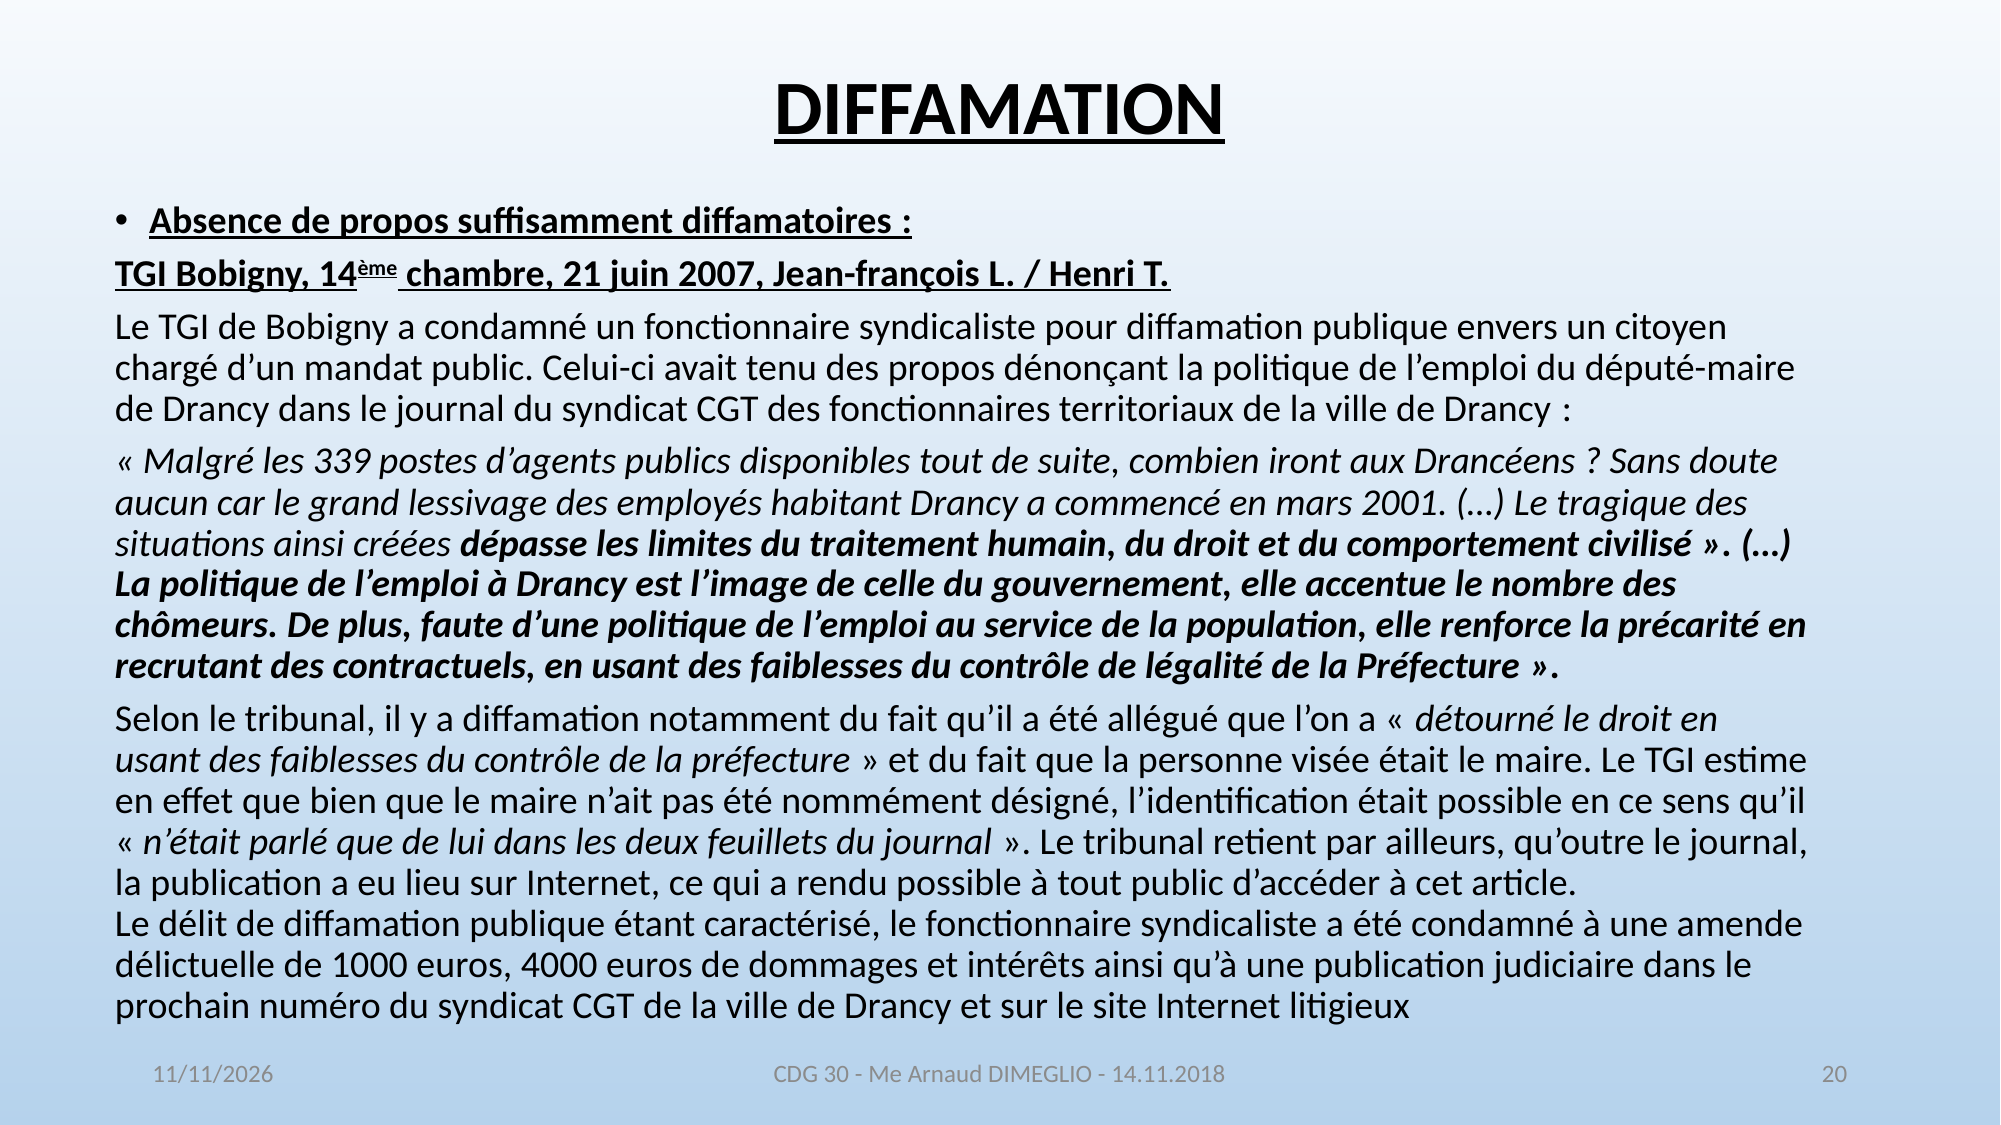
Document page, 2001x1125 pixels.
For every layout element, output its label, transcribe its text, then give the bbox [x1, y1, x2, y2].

list Absence de propos suffisamment diffamatoires : TGI Bobigny, 14ème chambre, 21 juin 2007, Jean-françois L. / Henri T. Le TGI de Bobigny a condamné un fonctionnaire syndicaliste pour diffamation publique envers un citoyen chargé d’un mandat public. Celui-ci avait tenu des propos dénonçant la politique de l’emploi du député-maire de Drancy dans le journal du syndicat CGT des fonctionnaires territoriaux de la ville de Drancy : « Malgré les 339 postes d’agents publics disponibles tout de suite, combien iront aux Drancéens ? Sans doute aucun car le grand lessivage des employés habitant Drancy a commencé en mars 2001. (…) Le tragique des situations ainsi créées dépasse les limites du traitement humain, du droit et du comportement civilisé ». (…) La politique de l’emploi à Drancy est l’image de celle du gouvernement, elle accentue le nombre des chômeurs. De plus, faute d’une politique de l’emploi au service de la population, elle renforce la précarité en recrutant des contractuels, en usant des faiblesses du contrôle de légalité de la Préfecture ». Selon le tribunal, il y a diffamation notamment du fait qu’il a été allégué que l’on a « détourné le droit en usant des faiblesses du contrôle de la préfecture » et du fait que la personne visée était le maire. Le TGI estime en effet que bien que le maire n’ait pas été nommément désigné, l’identification était possible en ce sens qu’il « n’était parlé que de lui dans les deux feuillets du journal ». Le tribunal retient par ailleurs, qu’outre le journal, la publication a eu lieu sur Internet, ce qui a rendu possible à tout public d’accéder à cet article. Le délit de diffamation publique étant caractérisé, le fonctionnaire syndicaliste a été condamné à une amende délictuelle de 1000 euros, 4000 euros de dommages et intérêts ainsi qu’à une publication judiciaire dans le prochain numéro du syndicat CGT de la ville de Drancy et sur le site Internet litigieux [99, 145, 1825, 1125]
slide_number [137, 1042, 588, 1103]
footer CDG 30 - Me Arnaud DIMEGLIO - 14.11.2018 [662, 1042, 1338, 1103]
title DIFFAMATION [137, 59, 1863, 252]
slide_number 20 [1412, 1042, 1863, 1103]
